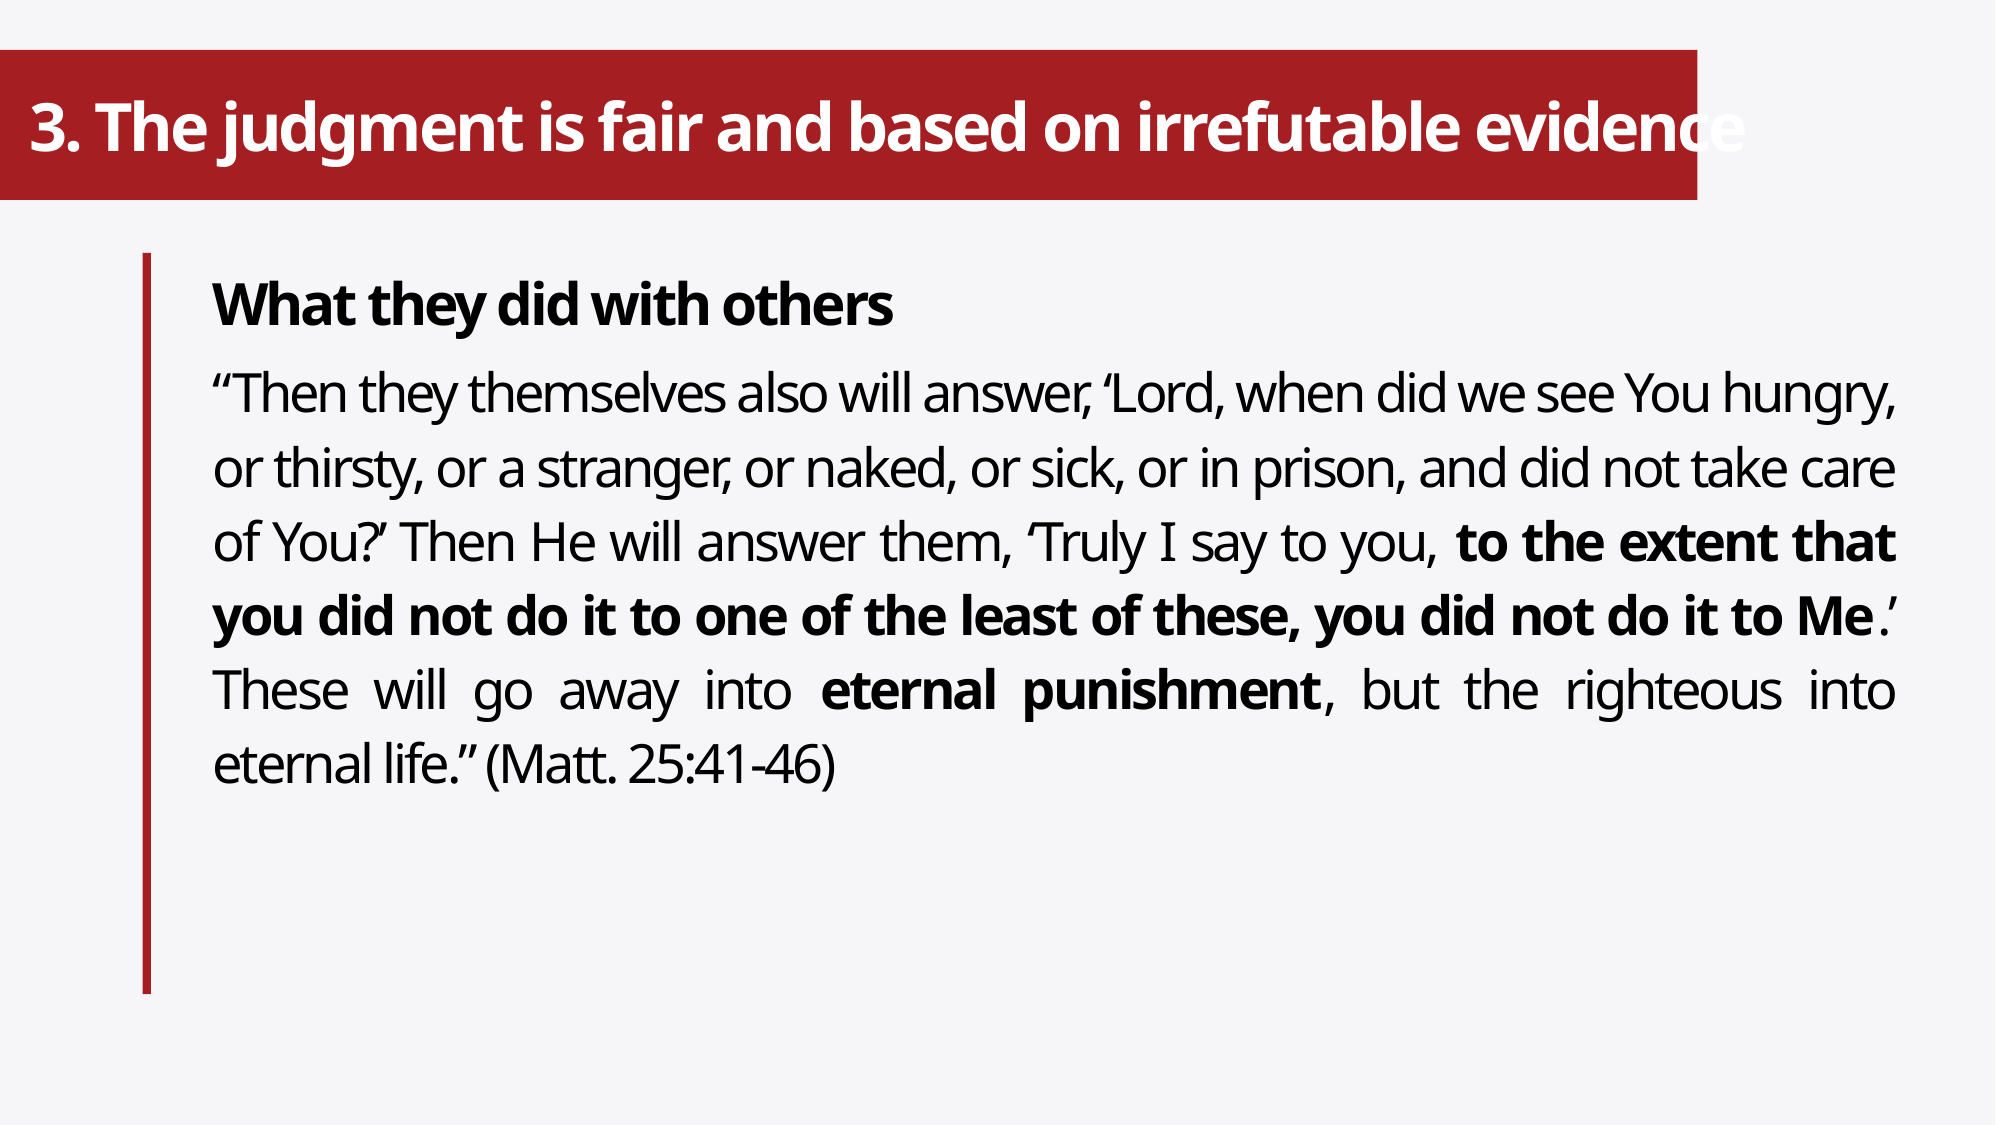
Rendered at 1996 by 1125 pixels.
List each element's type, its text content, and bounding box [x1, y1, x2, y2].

subtitle What they did with others “Then they themselves also will answer, ‘Lord, when did we see You hungry, or thirsty, or a stranger, or naked, or sick, or in prison, and did not take care of You?’ Then He will answer them, ‘Truly I say to you, to the extent that you did not do it to one of the least of these, you did not do it to Me.’ These will go away into eternal punishment, but the righteous into eternal life.” (Matt. 25:41-46) [197, 249, 1910, 1000]
text_box [1583, 48, 1700, 62]
text_box [1583, 188, 1700, 202]
title 3. The judgment is fair and based on irrefutable evidence [14, 62, 1810, 188]
